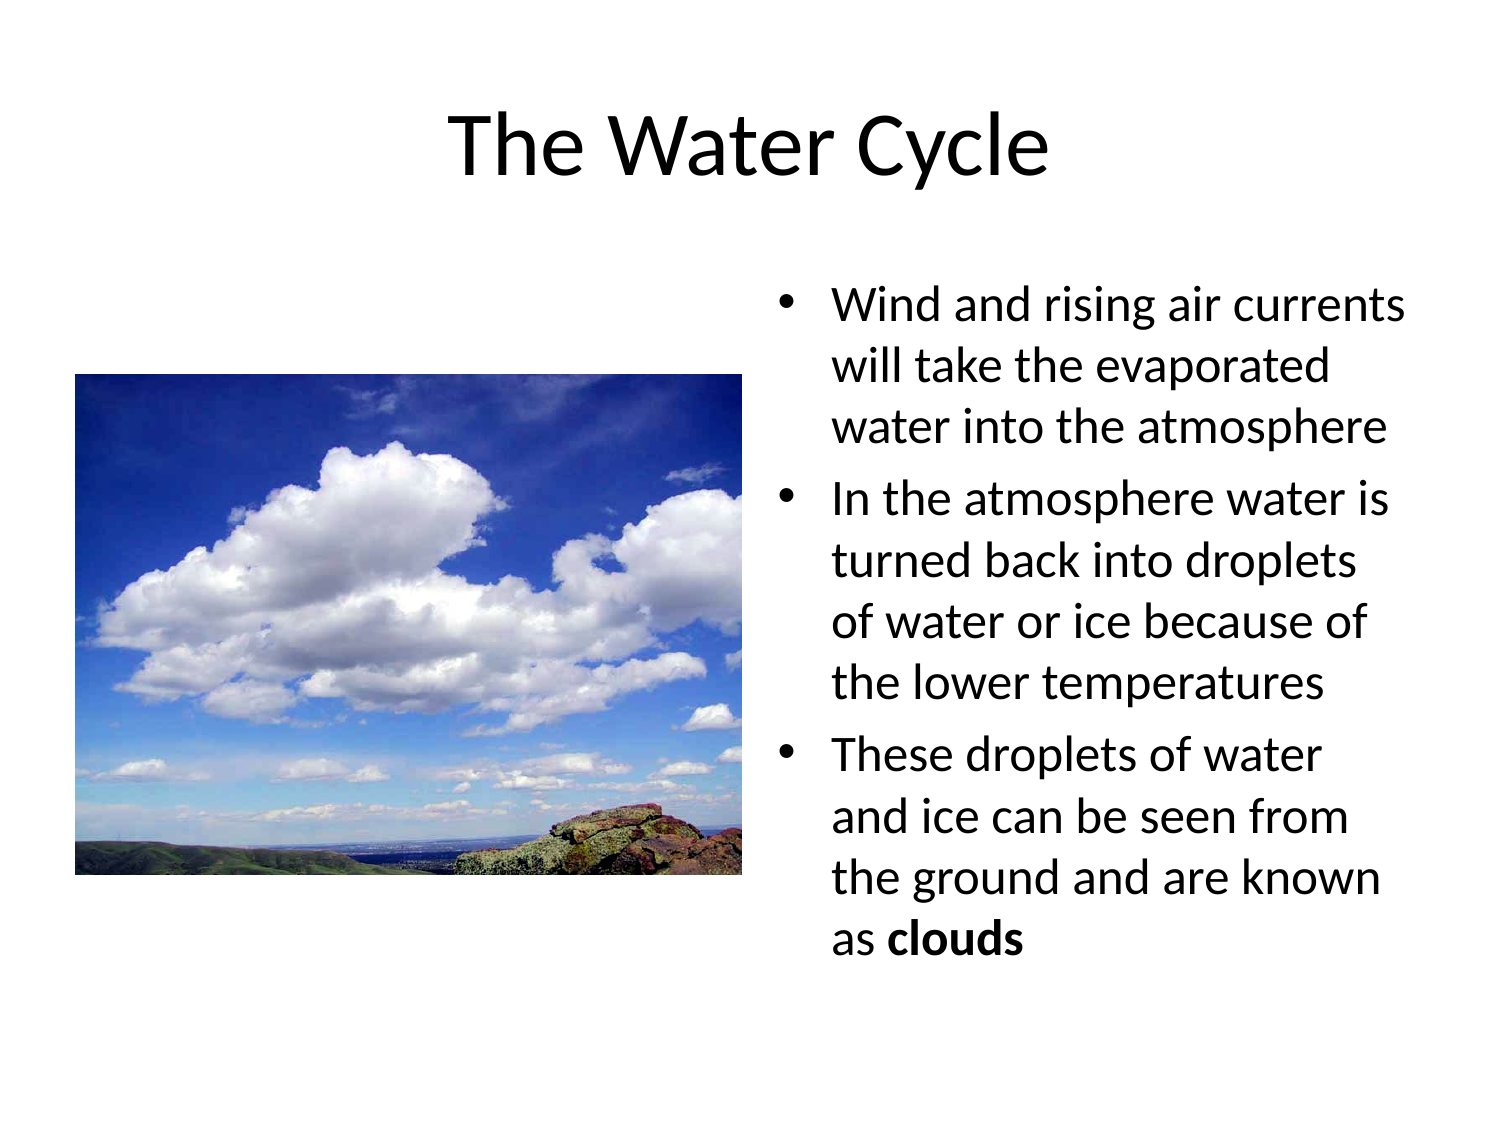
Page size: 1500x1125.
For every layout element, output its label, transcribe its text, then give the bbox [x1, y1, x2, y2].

list Wind and rising air currents will take the evaporated water into the atmosphere In the atmosphere water is turned back into droplets of water or ice because of the lower temperatures These droplets of water and ice can be seen from the ground and are known as clouds [762, 262, 1425, 1005]
title The Water Cycle [75, 45, 1425, 233]
picture [74, 374, 742, 876]
